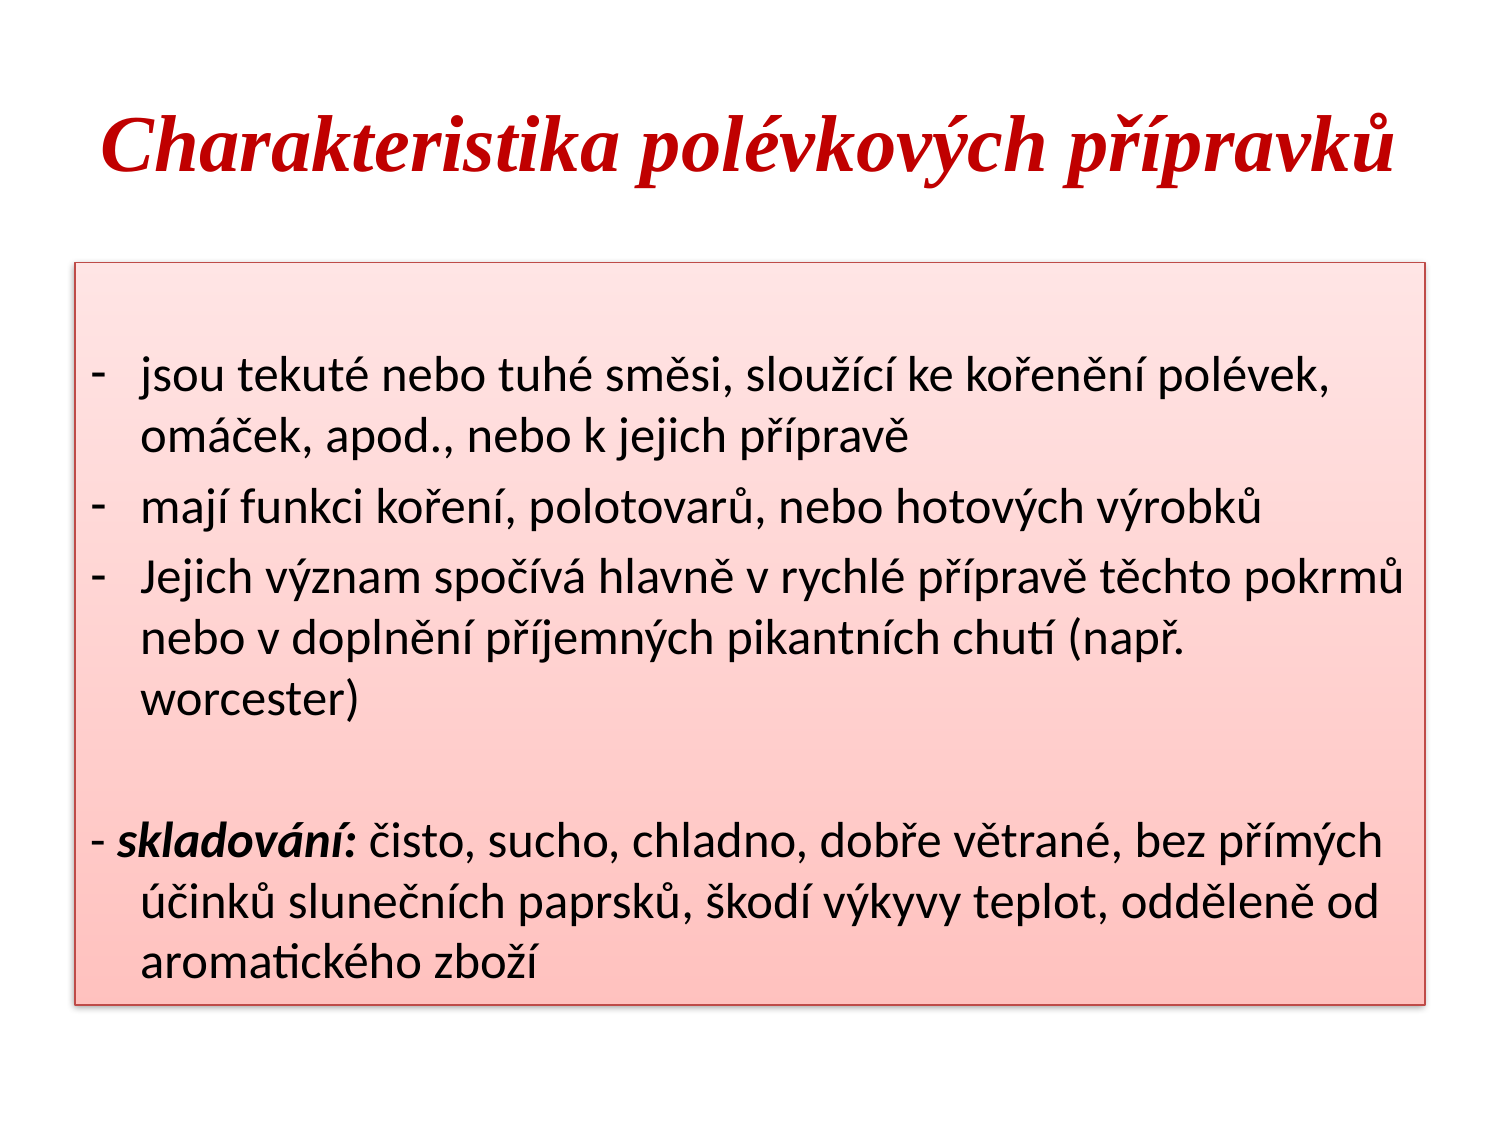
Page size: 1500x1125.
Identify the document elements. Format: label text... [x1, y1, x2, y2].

list jsou tekuté nebo tuhé směsi, sloužící ke kořenění polévek, omáček, apod., nebo k jejich přípravě mají funkci koření, polotovarů, nebo hotových výrobků Jejich význam spočívá hlavně v rychlé přípravě těchto pokrmů nebo v doplnění příjemných pikantních chutí (např. worcester) - skladování: čisto, sucho, chladno, dobře větrané, bez přímých účinků slunečních paprsků, škodí výkyvy teplot, odděleně od aromatického zboží [74, 262, 1426, 1006]
title Charakteristika polévkových přípravků [75, 45, 1425, 233]
